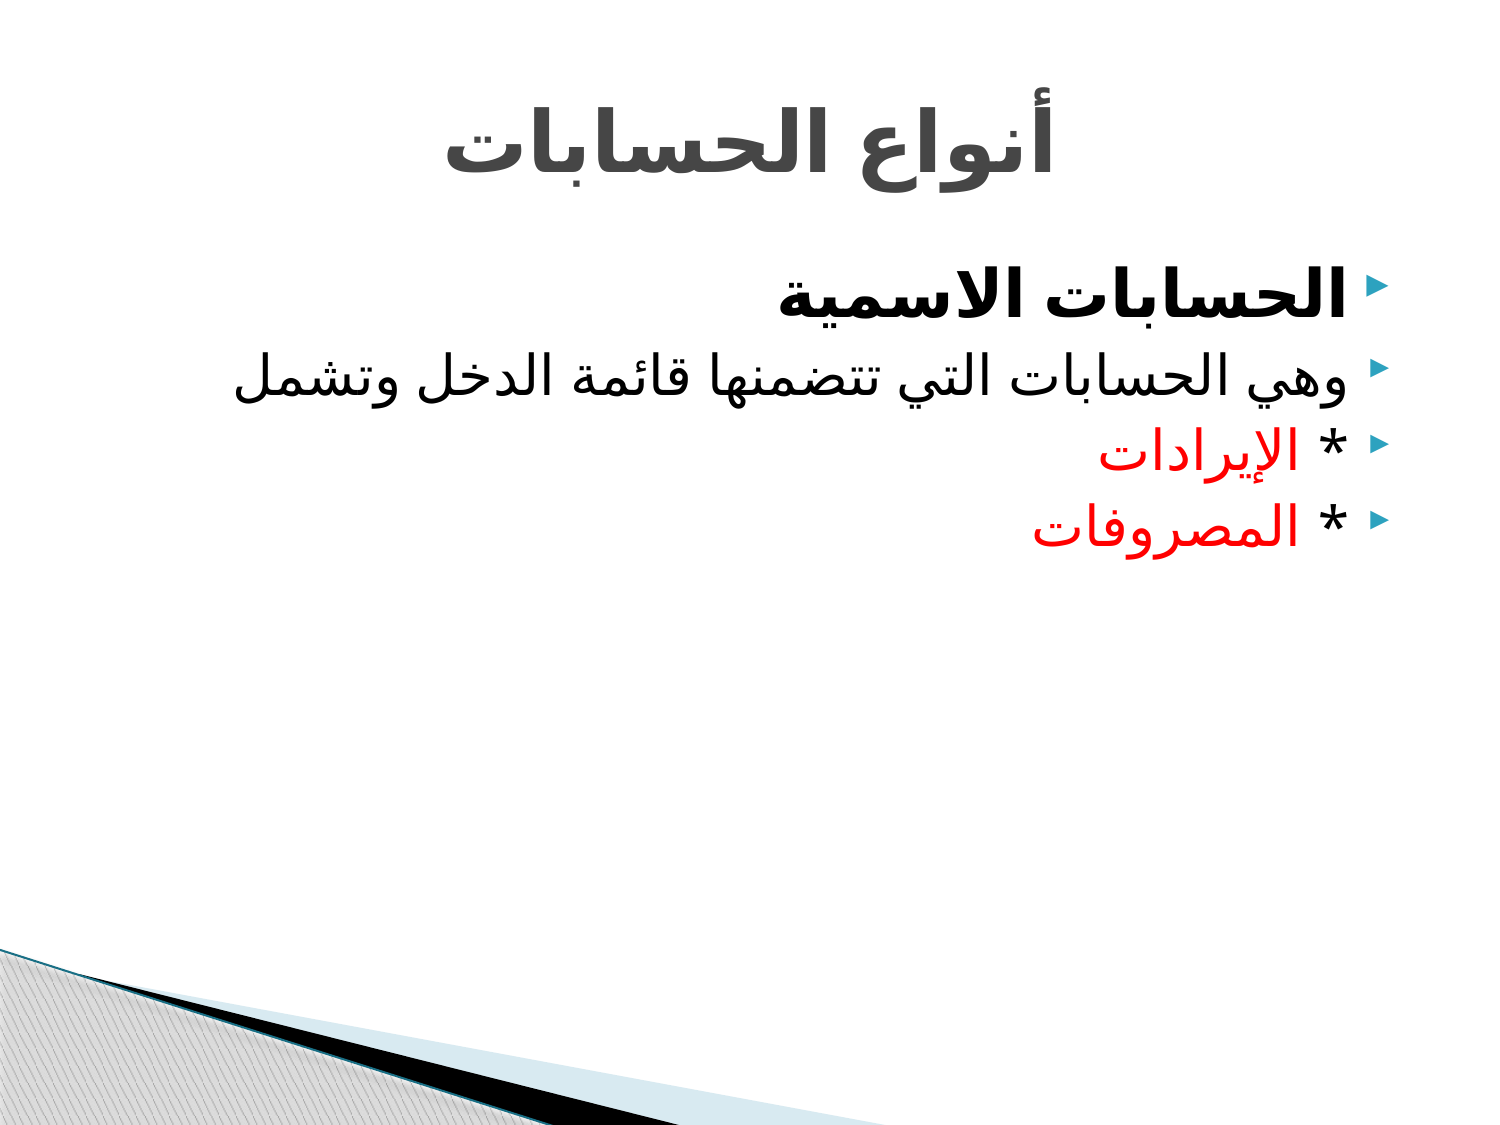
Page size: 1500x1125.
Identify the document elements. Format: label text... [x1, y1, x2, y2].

list الحسابات الاسمية وهي الحسابات التي تتضمنها قائمة الدخل وتشمل * الإيرادات * المصروفات [75, 243, 1425, 986]
title أنواع الحسابات [75, 45, 1425, 233]
